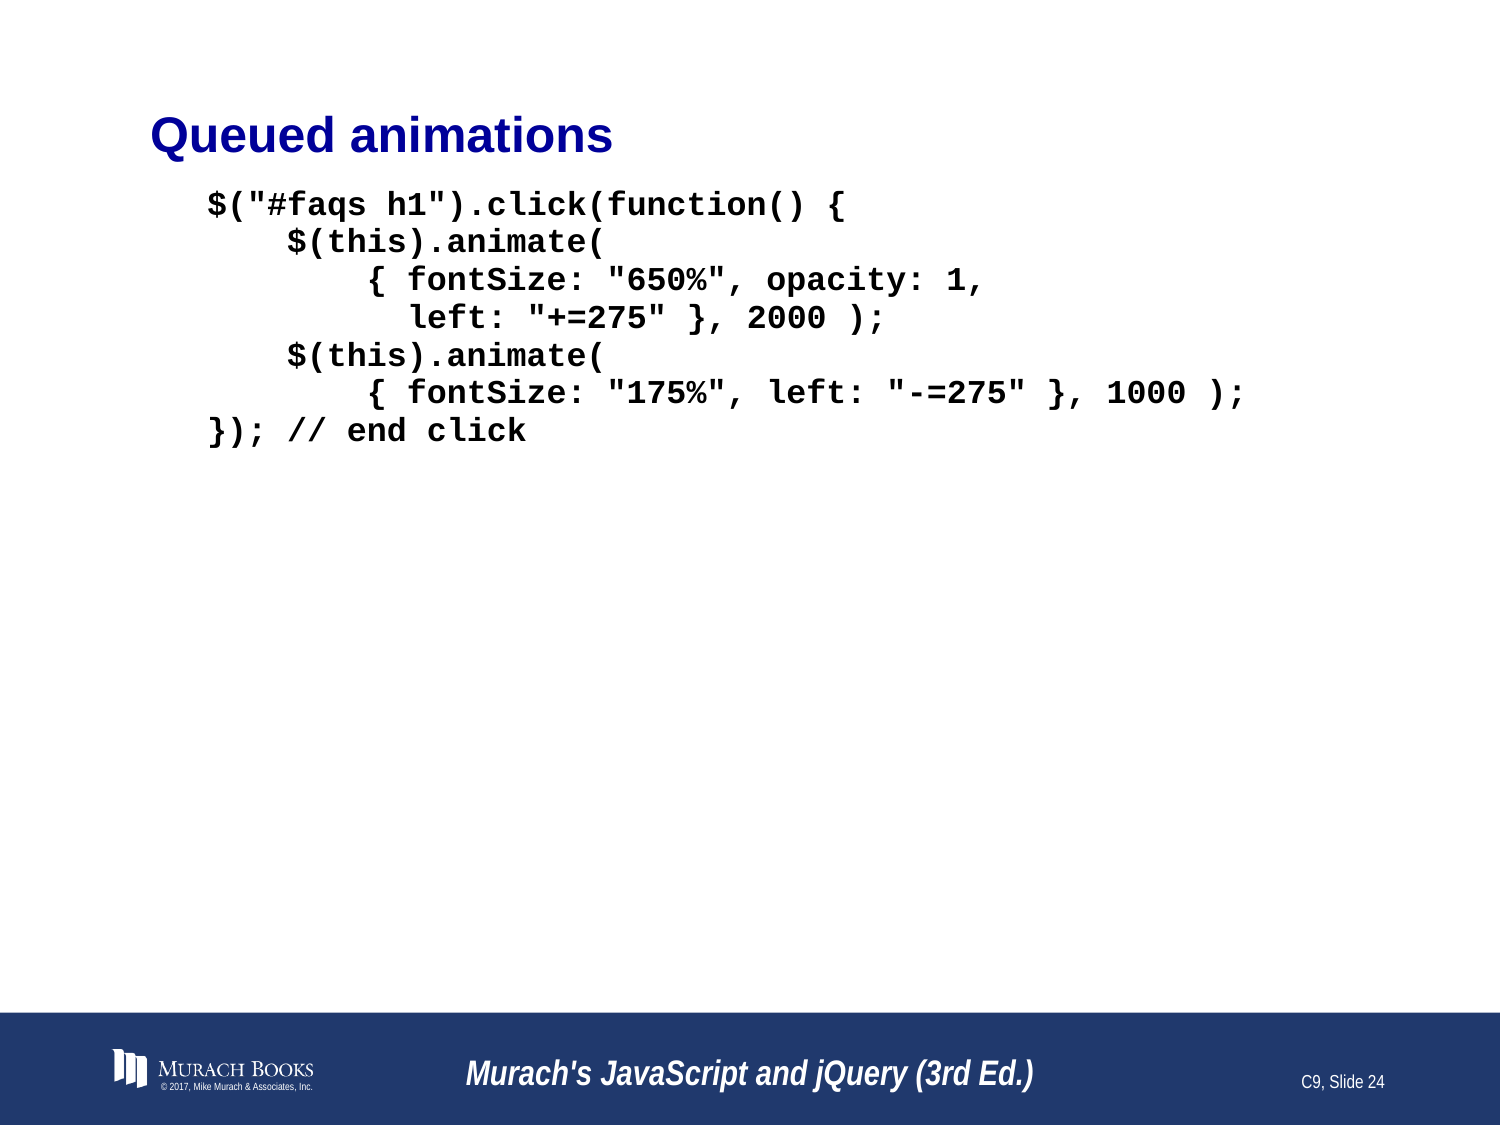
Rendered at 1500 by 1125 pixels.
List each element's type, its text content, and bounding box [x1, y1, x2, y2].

title Queued animations [150, 102, 1350, 164]
footer © 2017, Mike Murach & Associates, Inc. [12, 1025, 463, 1100]
slide_number C9, Slide 24 [1087, 1025, 1400, 1100]
slide_number Murach's JavaScript and jQuery (3rd Ed.) [463, 1025, 1050, 1100]
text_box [149, 187, 1350, 491]
